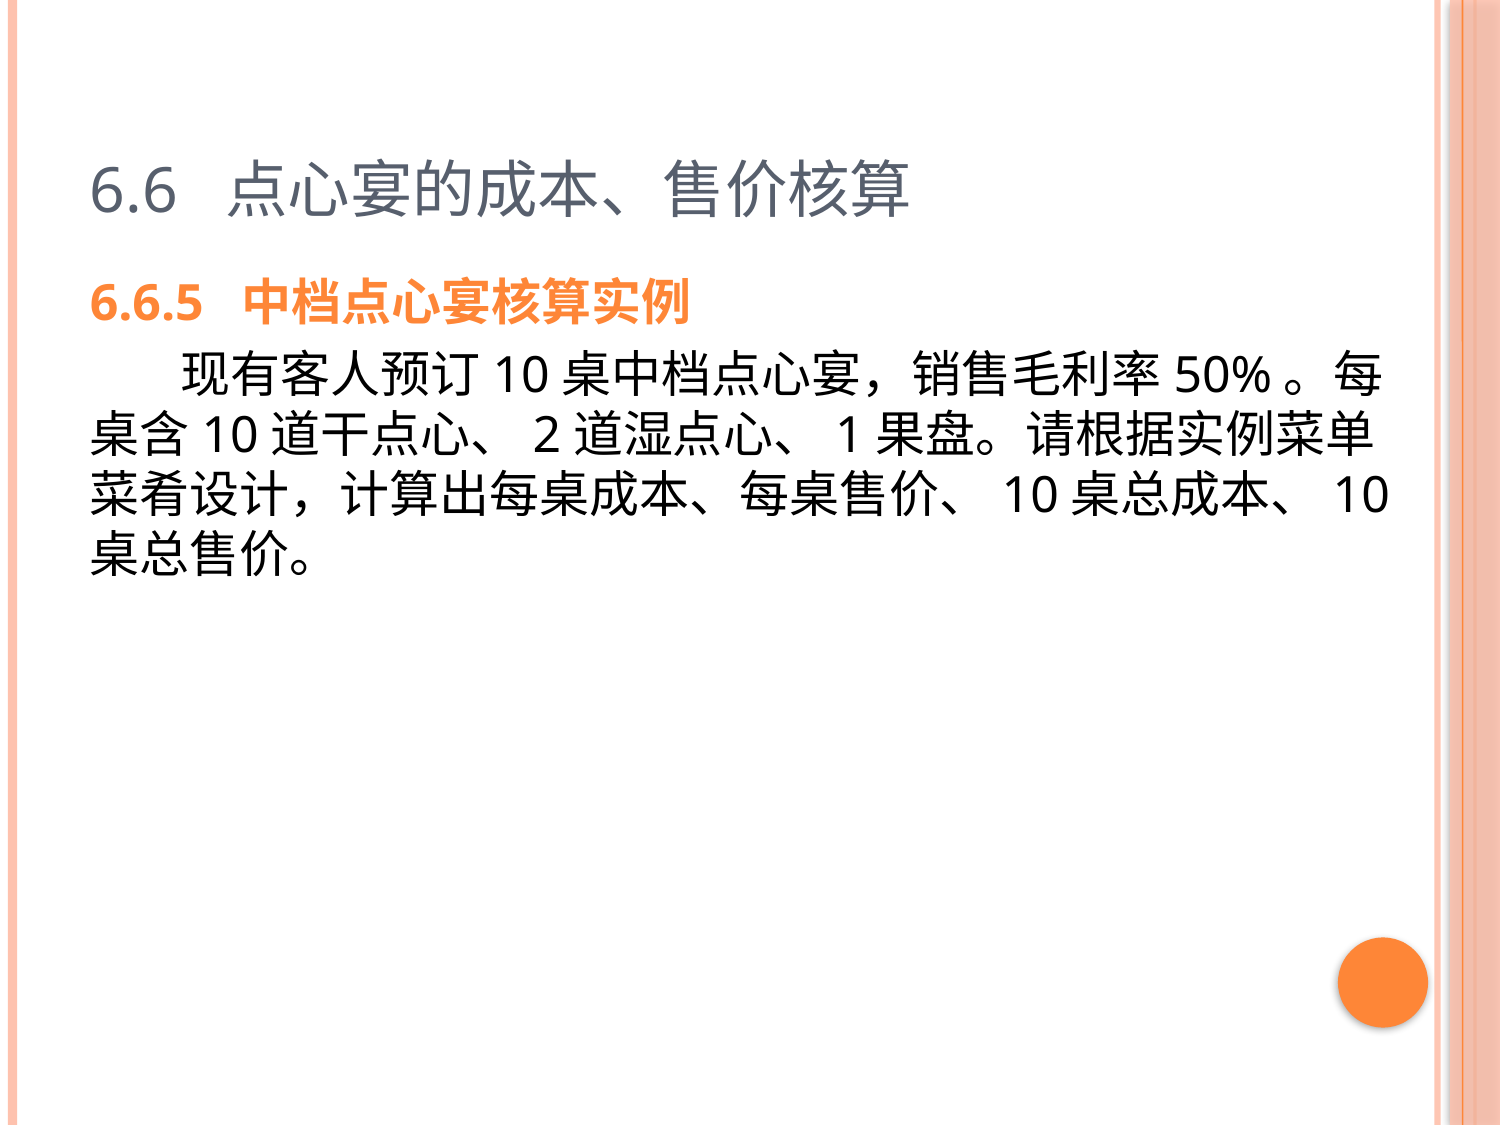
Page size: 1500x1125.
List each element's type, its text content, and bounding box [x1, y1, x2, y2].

title 6.6 点心宴的成本、售价核算 [75, 45, 1300, 233]
list 6.6.5 中档点心宴核算实例 现有客人预订10桌中档点心宴，销售毛利率50%。每桌含10道干点心、2道湿点心、1果盘。请根据实例菜单菜肴设计，计算出每桌成本、每桌售价、10桌总成本、10桌总售价。 [74, 262, 1407, 1063]
